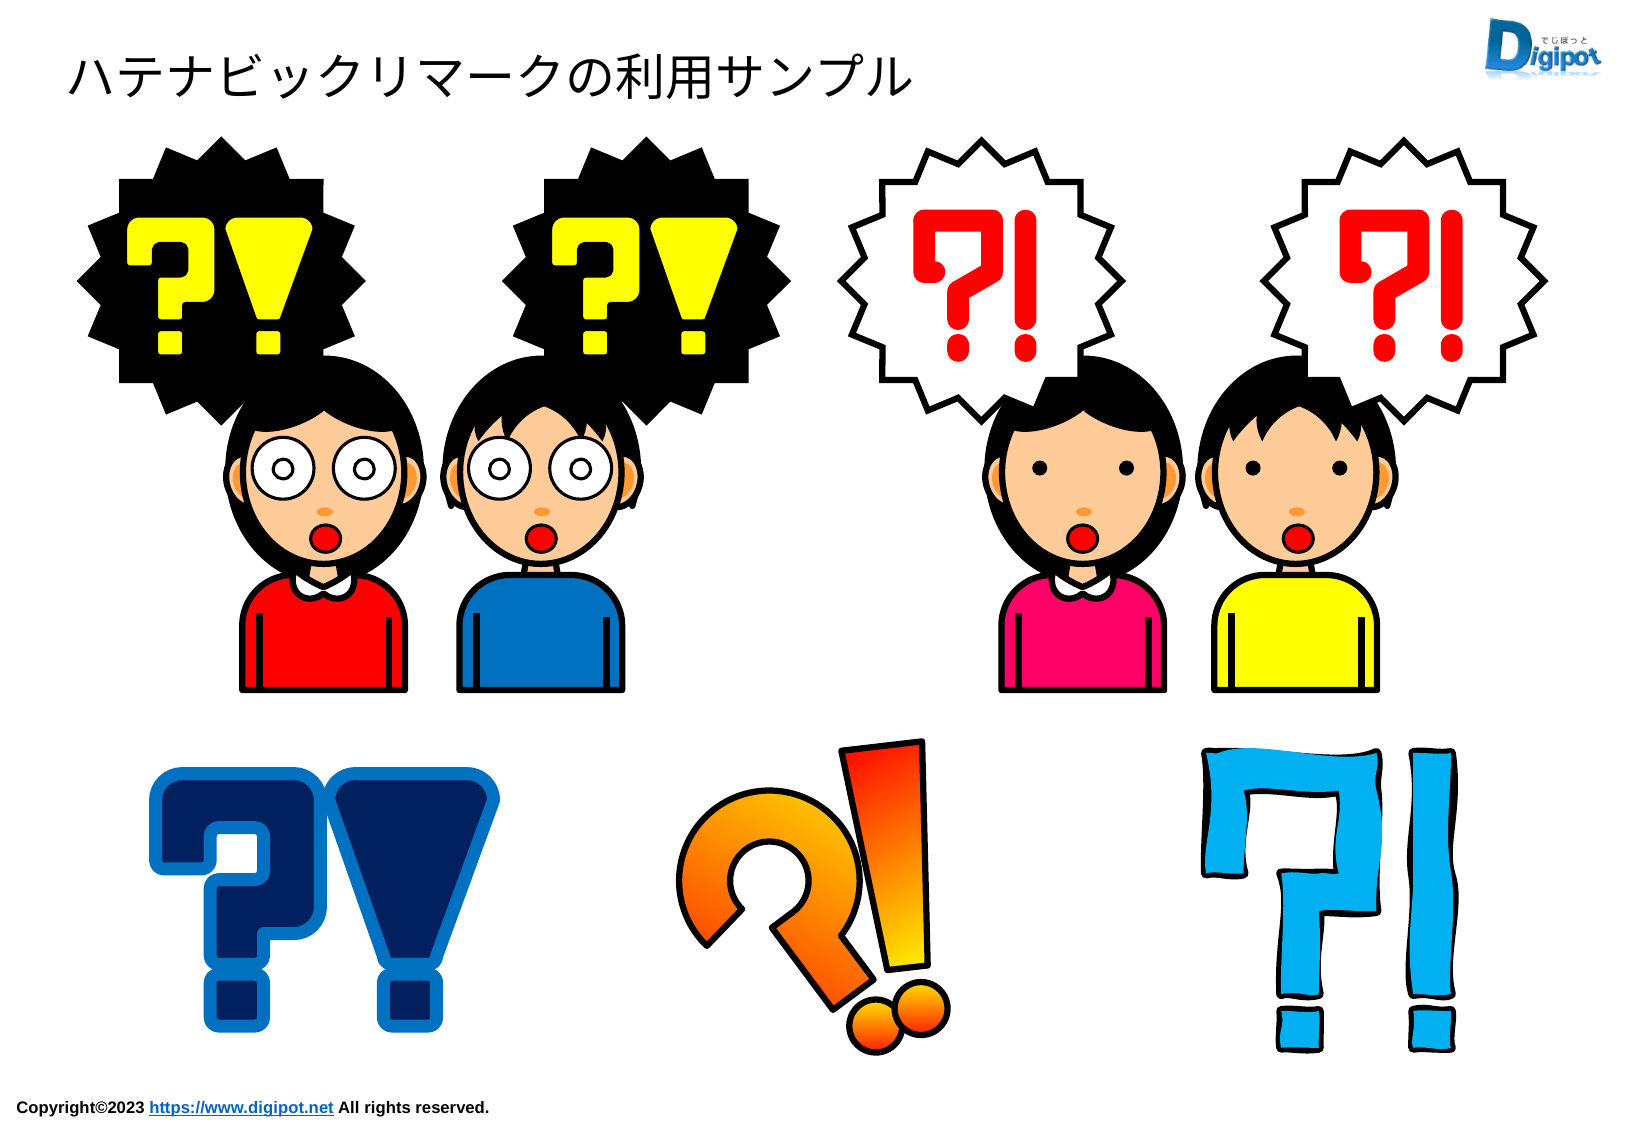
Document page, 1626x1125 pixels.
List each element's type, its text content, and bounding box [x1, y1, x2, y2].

text_box ハテナビックリマークの利用サンプル [50, 38, 929, 113]
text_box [549, 214, 741, 358]
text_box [1206, 752, 1451, 1048]
picture [1485, 18, 1602, 82]
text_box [81, 140, 423, 692]
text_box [123, 214, 316, 358]
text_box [443, 140, 787, 692]
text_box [1198, 140, 1545, 692]
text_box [698, 750, 1048, 1027]
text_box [841, 140, 1183, 692]
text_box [155, 773, 494, 1027]
